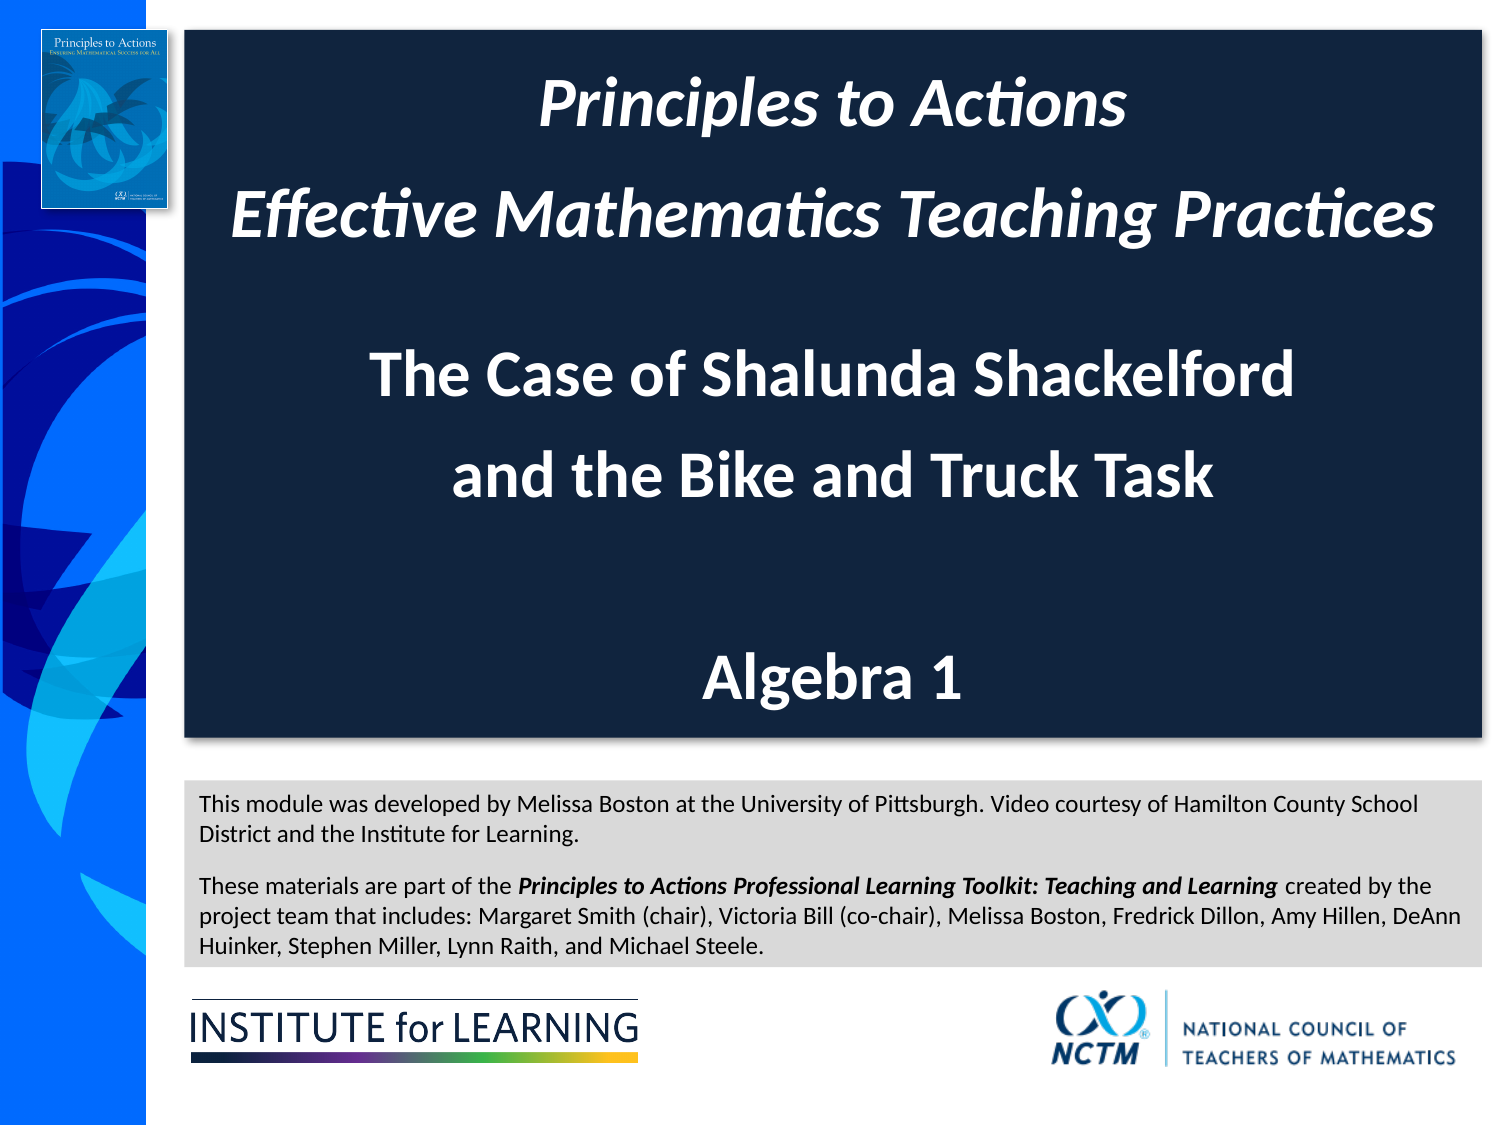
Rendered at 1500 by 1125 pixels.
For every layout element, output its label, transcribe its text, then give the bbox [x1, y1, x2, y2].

picture [1034, 969, 1474, 1085]
picture [0, 0, 168, 1125]
text_box Principles to Actions Effective Mathematics Teaching Practices The Case of Shalunda Shackelford and the Bike and Truck Task Algebra 1 [184, 29, 1482, 738]
text_box This module was developed by Melissa Boston at the University of Pittsburgh. Video courtesy of Hamilton County School District and the Institute for Learning. These materials are part of the Principles to Actions Professional Learning Toolkit: Teaching and Learning created by the project team that includes: Margaret Smith (chair), Victoria Bill (co-chair), Melissa Boston, Fredrick Dillon, Amy Hillen, DeAnn Huinker, Stephen Miller, Lynn Raith, and Michael Steele. [184, 780, 1482, 968]
picture [190, 999, 639, 1063]
